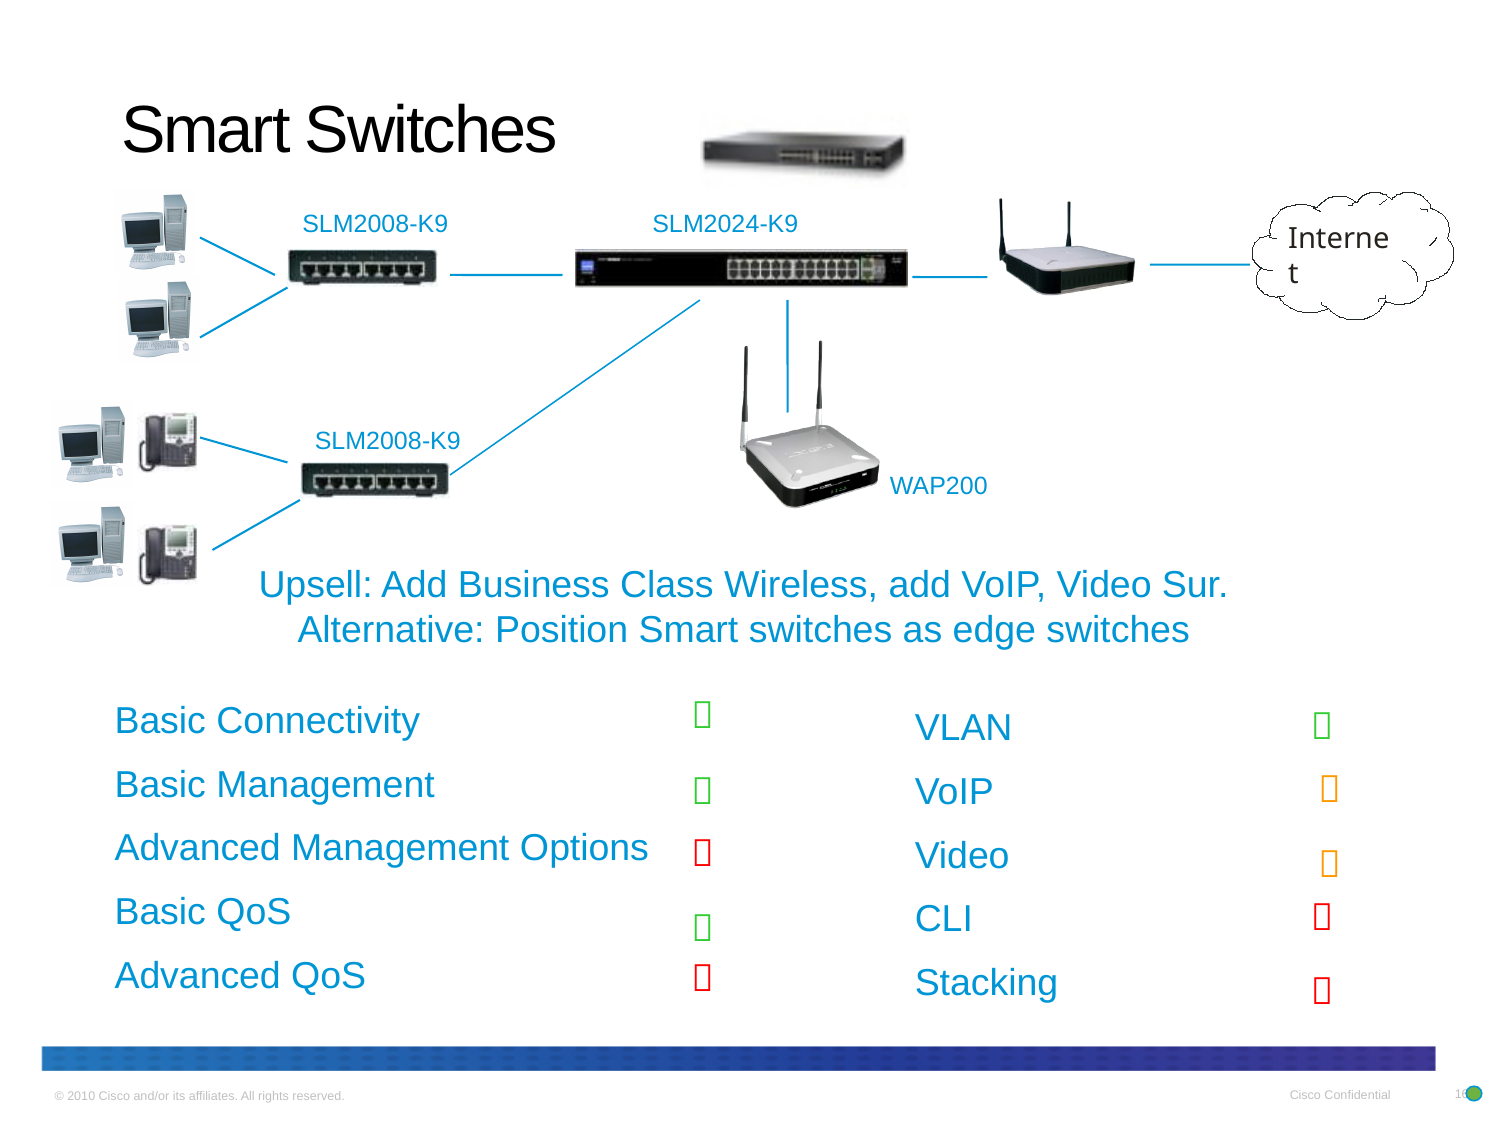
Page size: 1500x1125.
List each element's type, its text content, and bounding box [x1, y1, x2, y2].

text_box  [1303, 832, 1356, 892]
text_box SLM2024-K9 [637, 200, 875, 245]
text_box SLM2008-K9 [287, 200, 480, 245]
picture [985, 195, 1142, 298]
text_box  [676, 759, 729, 820]
text_box WAP200 [885, 462, 1013, 508]
picture [112, 187, 201, 363]
picture [699, 67, 910, 236]
text_box Basic Connectivity Basic Management Advanced Management Options Basic QoS Advanced QoS [99, 688, 700, 1068]
picture [49, 499, 134, 588]
text_box SLM2008-K9 [300, 417, 509, 463]
picture [137, 524, 201, 586]
text_box  [676, 822, 729, 882]
picture [49, 399, 134, 488]
text_box  [676, 957, 729, 1007]
title Smart Switches [107, 37, 1444, 175]
text_box  [1296, 694, 1349, 755]
picture [299, 462, 451, 500]
text_box  [1303, 757, 1356, 817]
text_box VLAN VoIP Video CLI Stacking [899, 695, 1500, 1041]
picture [574, 249, 909, 288]
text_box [1248, 189, 1463, 329]
text_box  [676, 897, 729, 957]
picture [137, 412, 201, 473]
picture [43, 1047, 1435, 1070]
text_box [1466, 1086, 1482, 1101]
picture [287, 249, 438, 287]
text_box  [1296, 959, 1349, 1020]
text_box Upsell: Add Business Class Wireless, add VoIP, Video Sur. Alternative: Position Smart switches as edge switches [125, 552, 1363, 658]
text_box  [676, 683, 729, 744]
picture [737, 337, 882, 511]
text_box  [1296, 885, 1349, 946]
